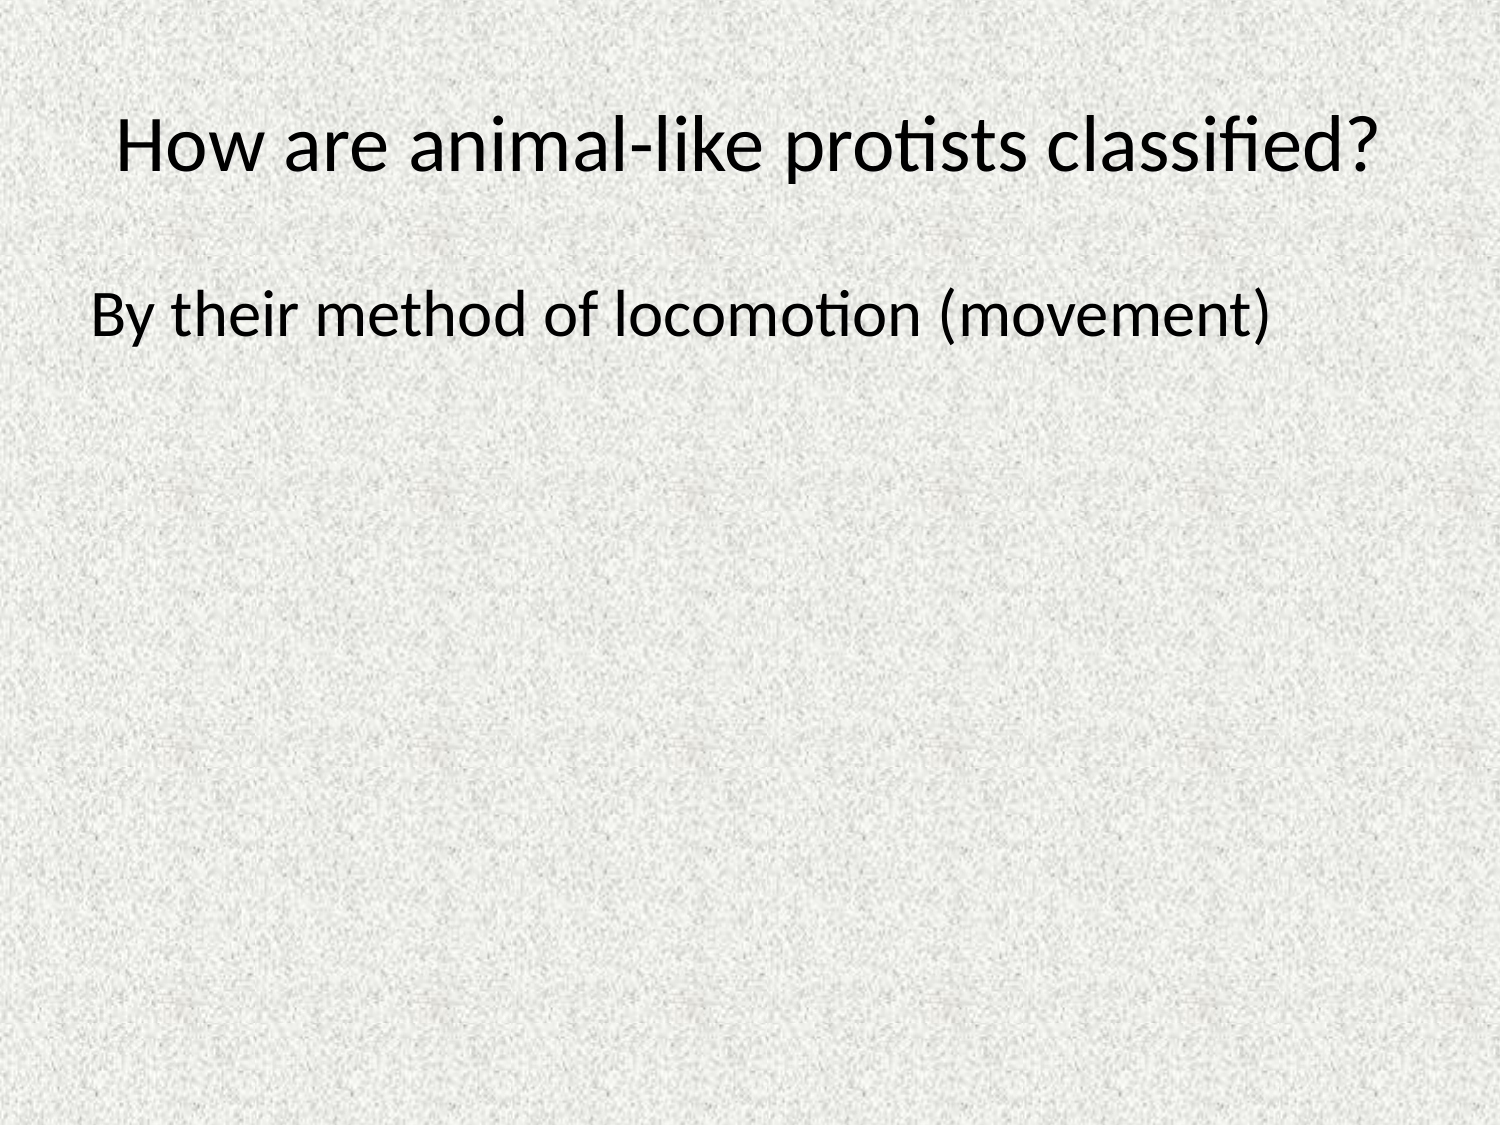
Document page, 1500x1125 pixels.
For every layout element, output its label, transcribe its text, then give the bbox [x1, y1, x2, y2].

picture [0, 0, 1500, 1125]
list By their method of locomotion (movement) [75, 262, 1425, 1005]
title How are animal-like protists classified? [75, 45, 1425, 233]
